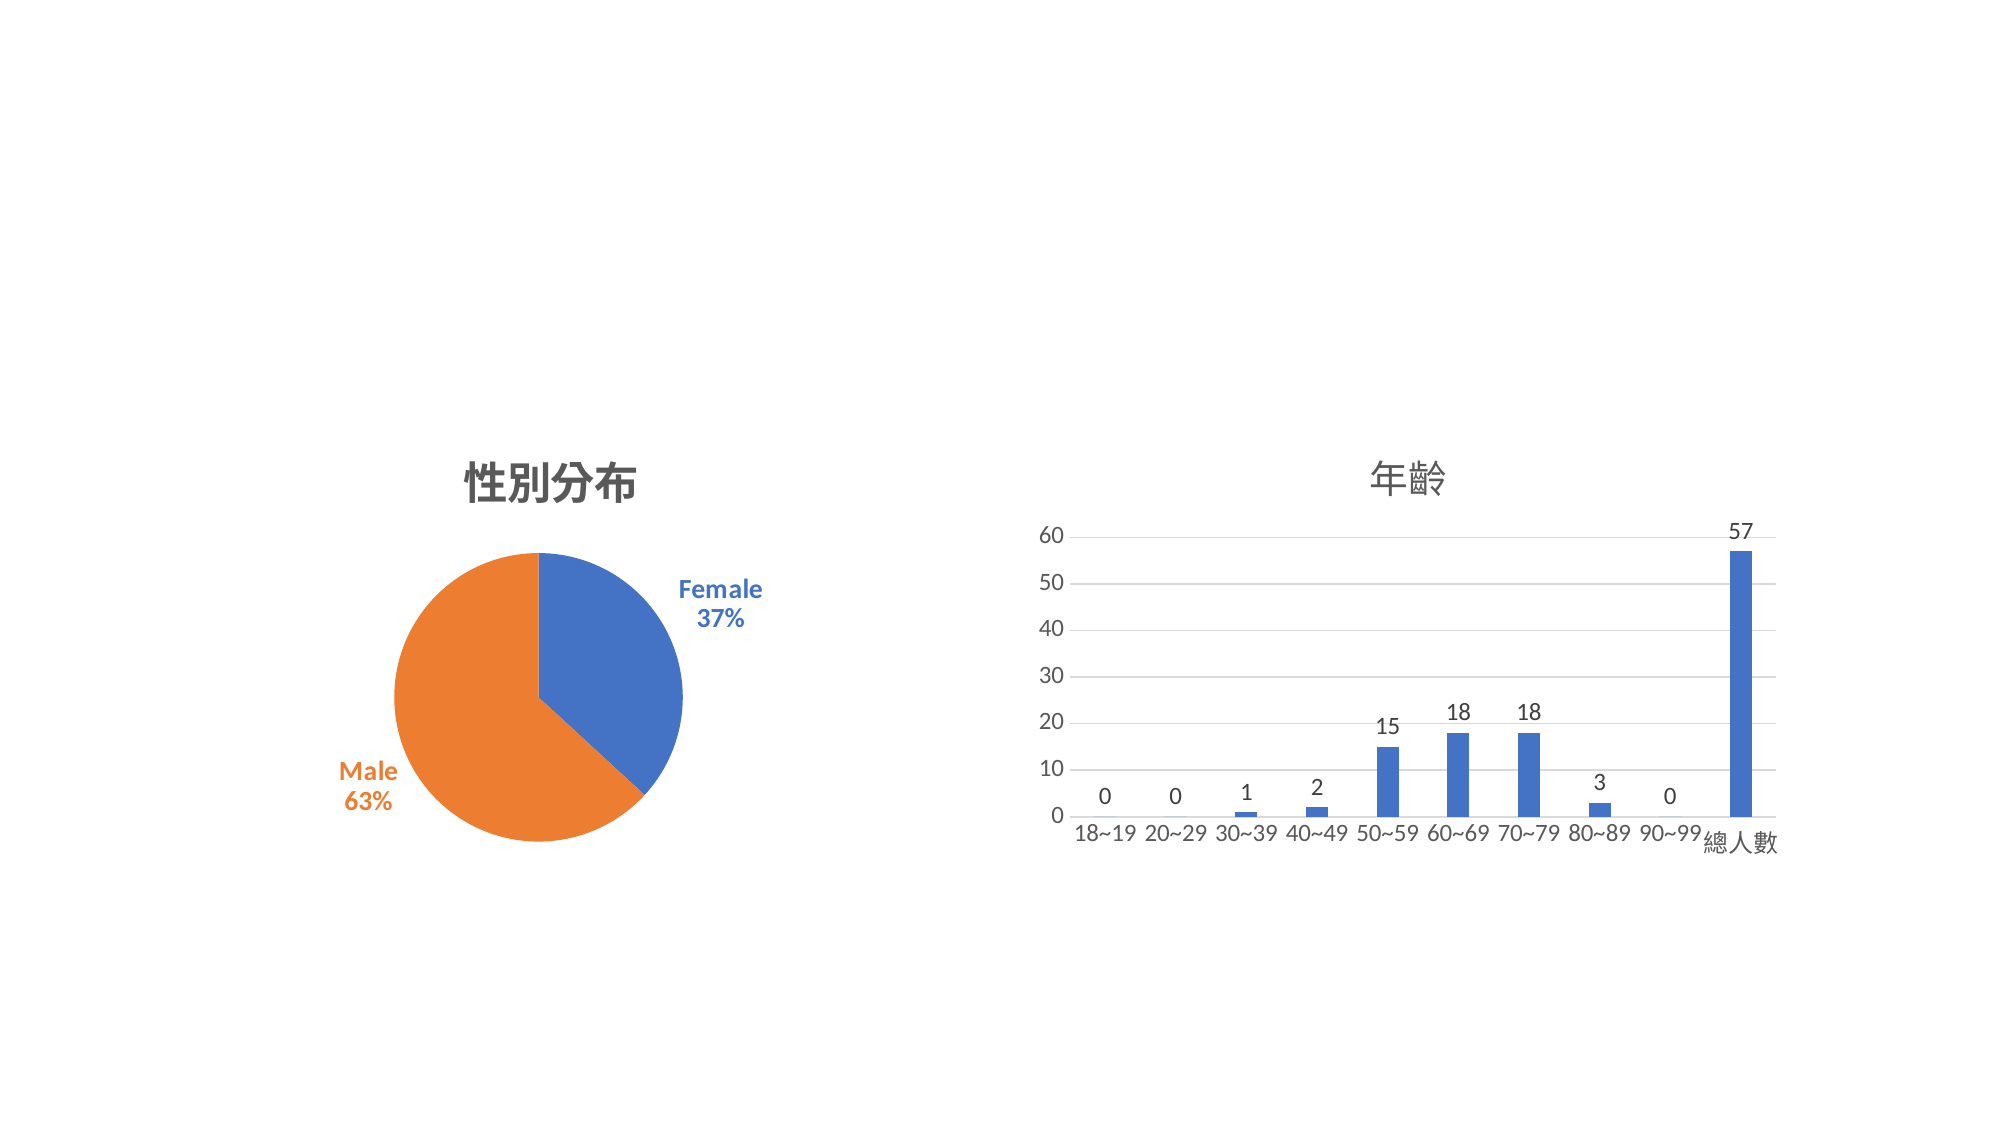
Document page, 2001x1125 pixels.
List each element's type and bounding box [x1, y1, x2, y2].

chart [1023, 419, 1794, 870]
chart [165, 419, 937, 870]
